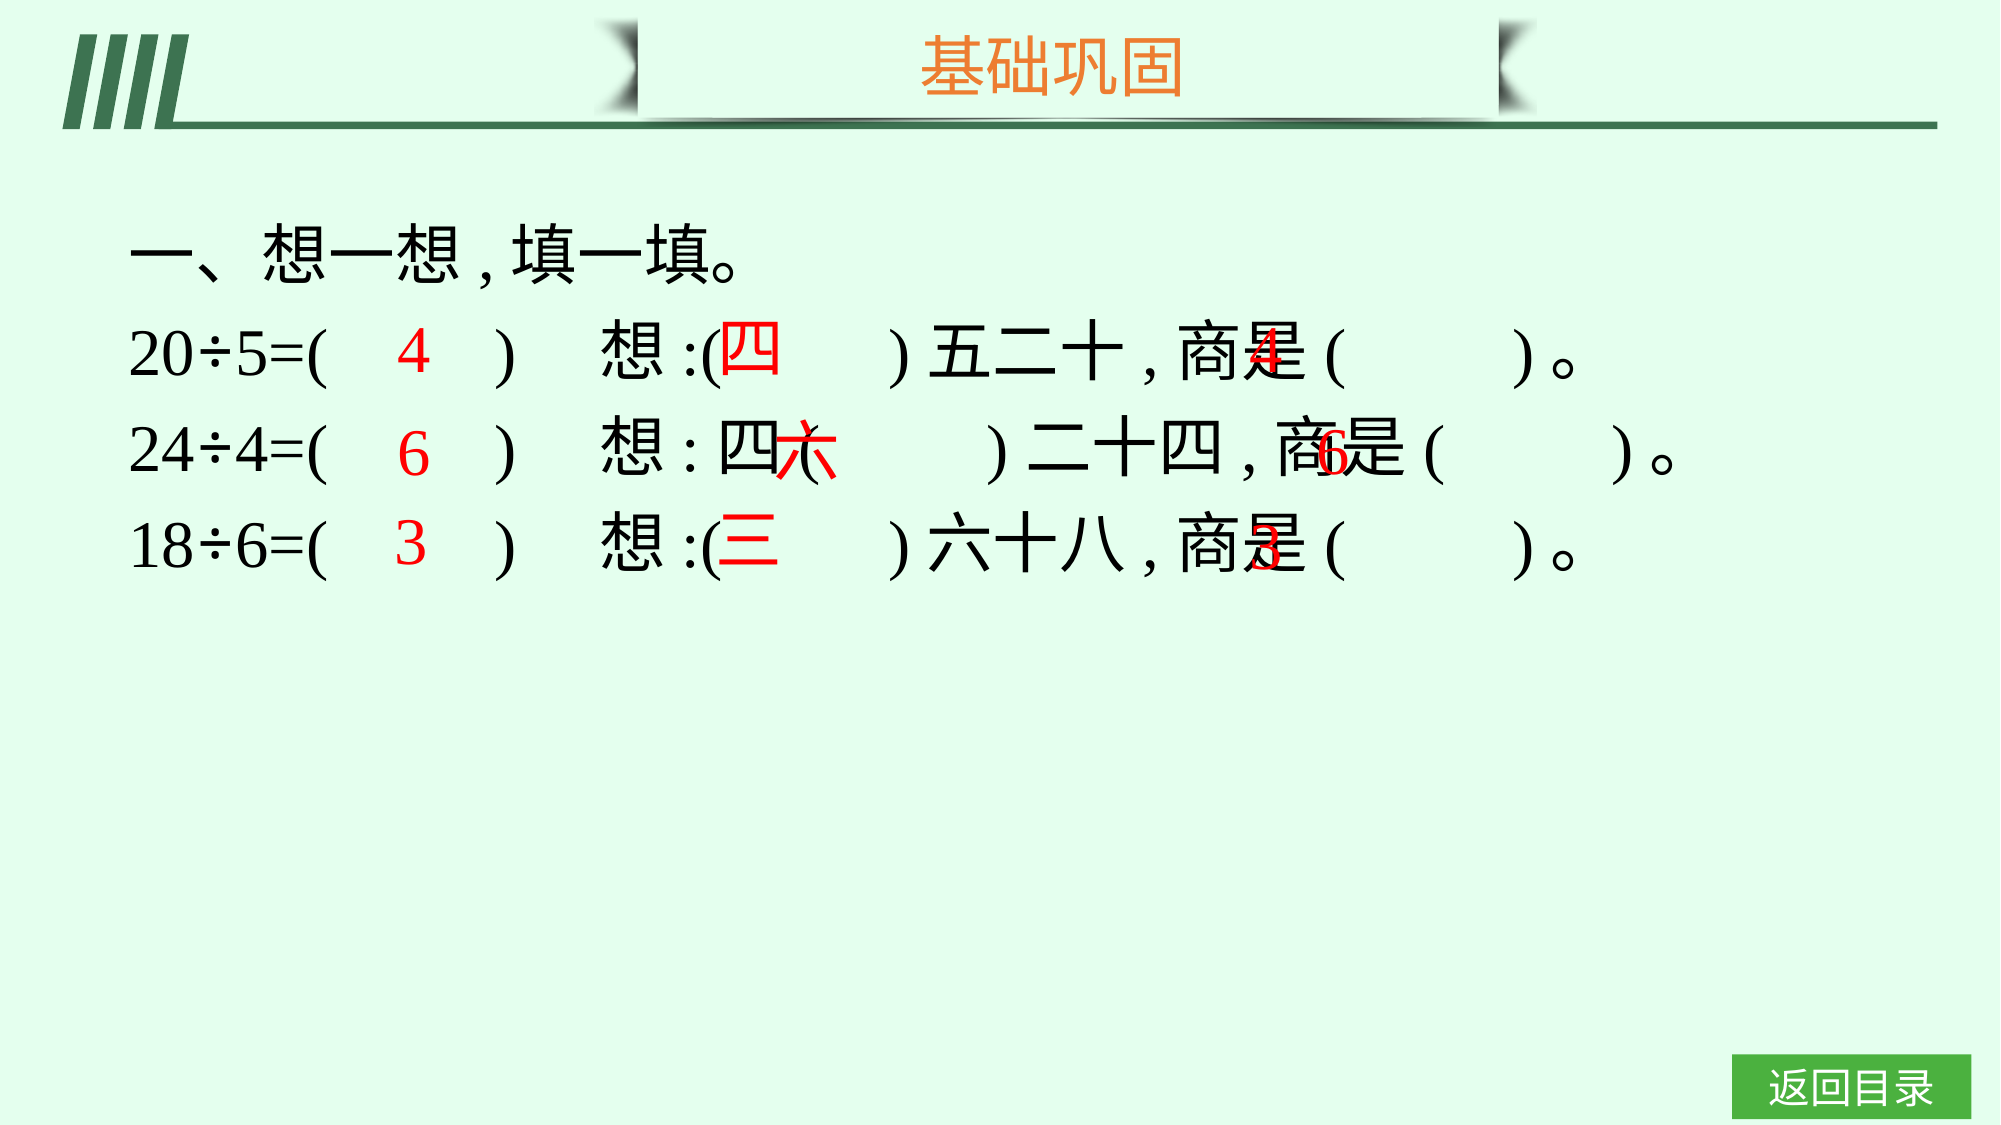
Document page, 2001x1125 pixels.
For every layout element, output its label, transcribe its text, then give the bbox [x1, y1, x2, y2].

text_box 3 [1235, 479, 1299, 591]
text_box 6 [1302, 384, 1366, 496]
text_box 三 [700, 474, 797, 586]
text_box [594, 16, 1537, 127]
text_box 四 [702, 282, 799, 394]
text_box 4 [1235, 281, 1299, 393]
text_box 6 [382, 385, 446, 497]
text_box 4 [382, 282, 446, 385]
text_box 六 [758, 385, 856, 497]
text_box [62, 34, 1938, 130]
text_box 一、想一想,填一填。 20÷5=( ) 想:( )五二十,商是( )。 24÷4=( ) 想:四( )二十四,商是( )。 18÷6=( ) 想:( )六十八,商是( )。 [113, 189, 1887, 588]
text_box 3 [379, 474, 443, 586]
